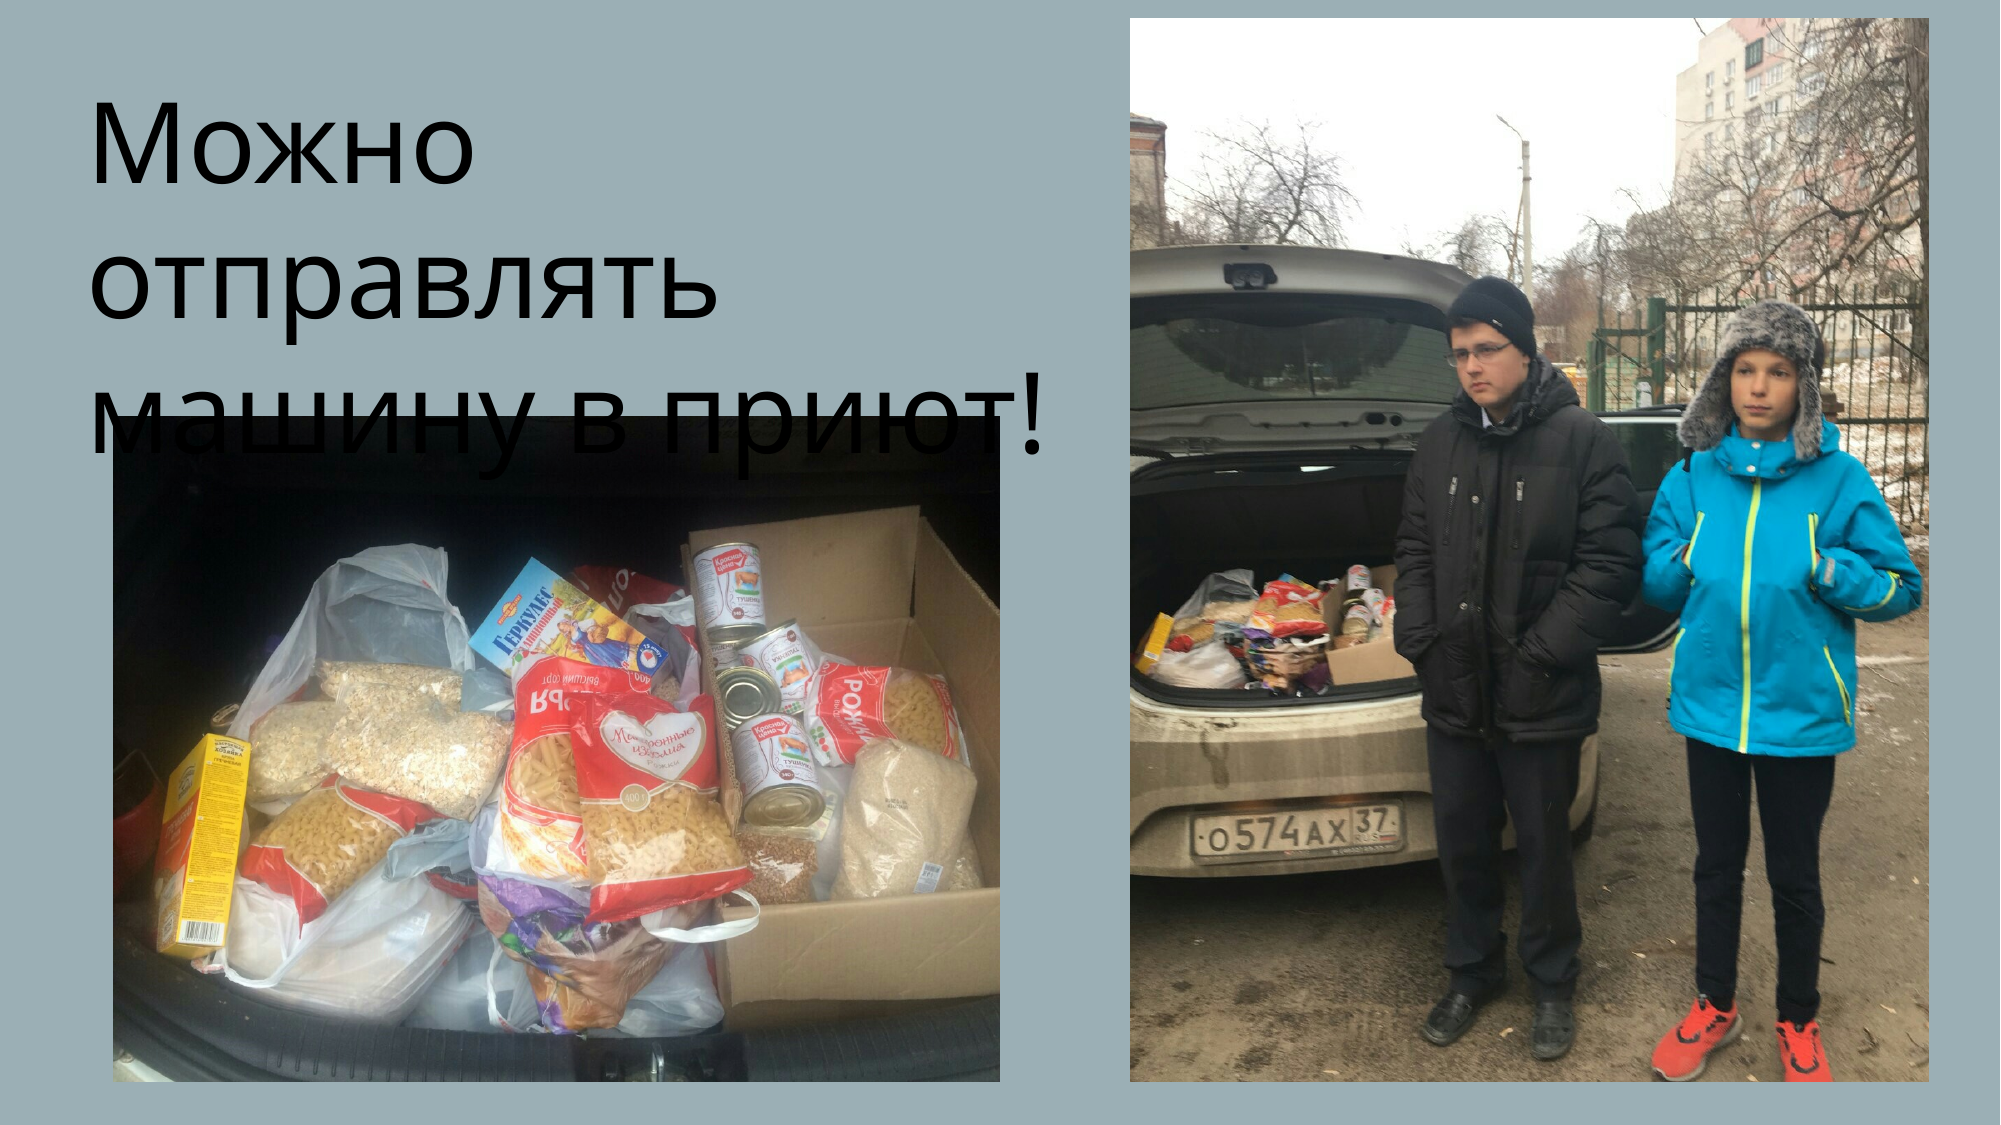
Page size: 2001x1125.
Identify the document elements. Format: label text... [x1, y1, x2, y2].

picture [1130, 18, 1929, 1082]
picture [112, 416, 1000, 1082]
text_box Можно отправлять машину в приют! [71, 63, 1128, 484]
